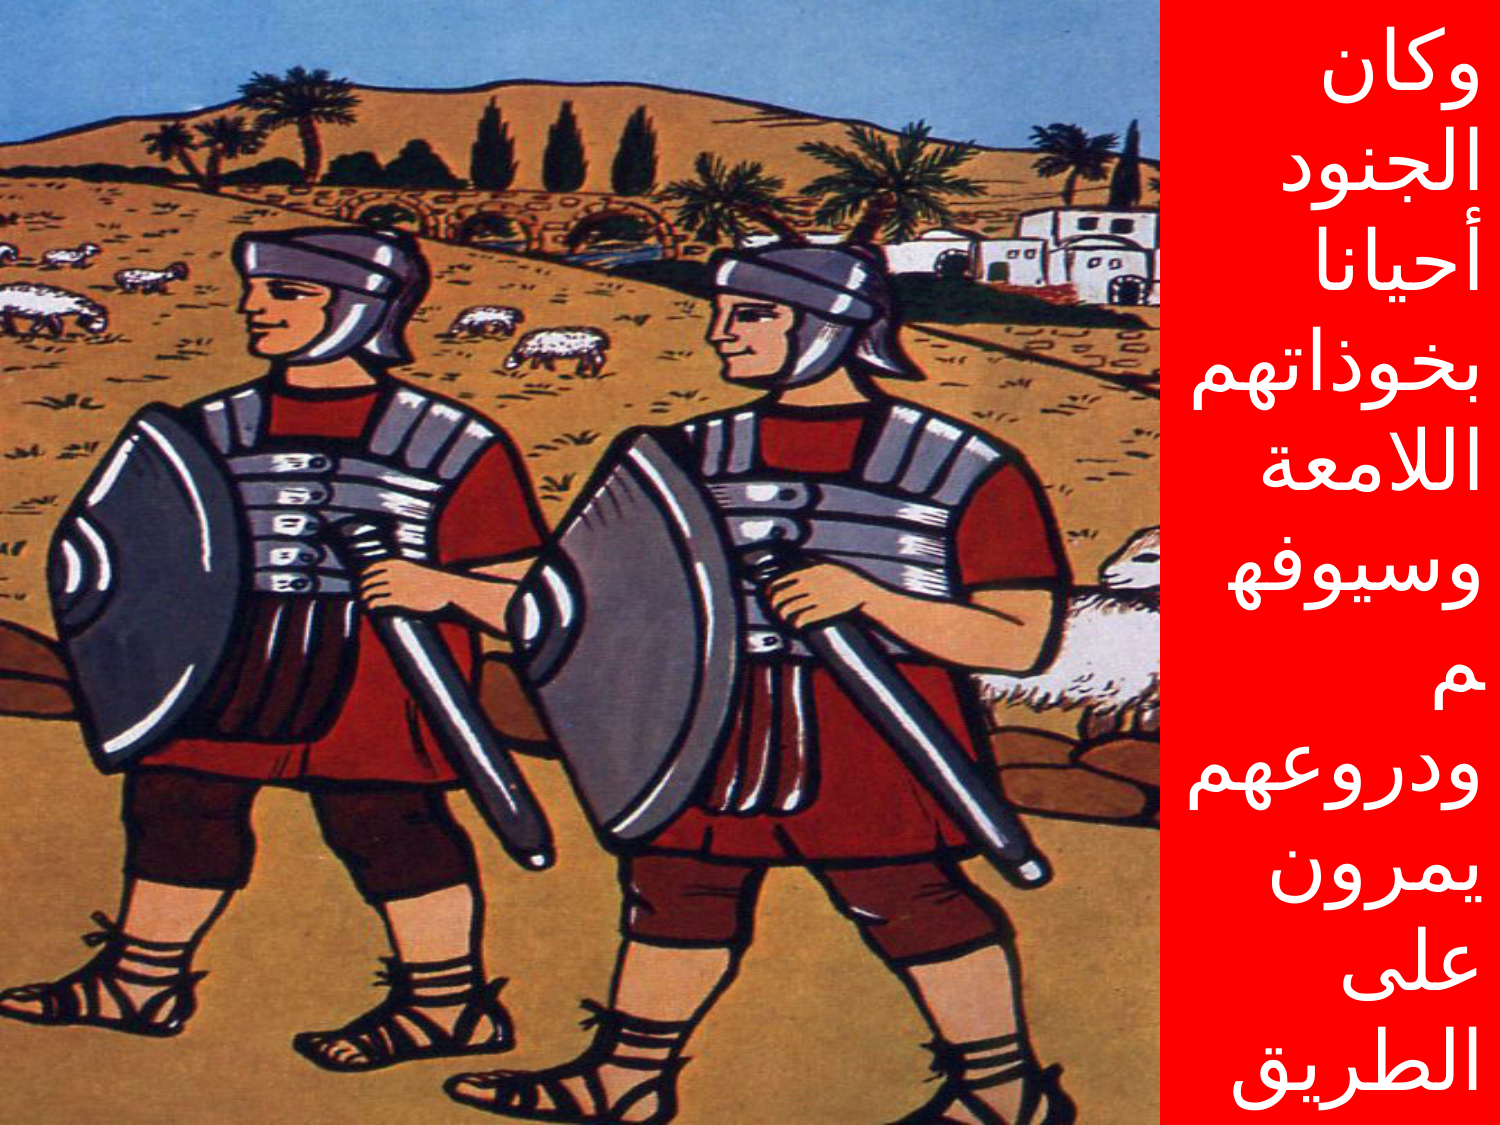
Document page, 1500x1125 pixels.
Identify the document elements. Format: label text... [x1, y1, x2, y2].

text_box وكان الجنود أحيانا بخوذاتهم اللامعة وسيوفهم ودروعهم يمرون على الطريق ولكنهما لم يرياهم [1162, 0, 1500, 1125]
picture [0, 0, 1161, 1125]
